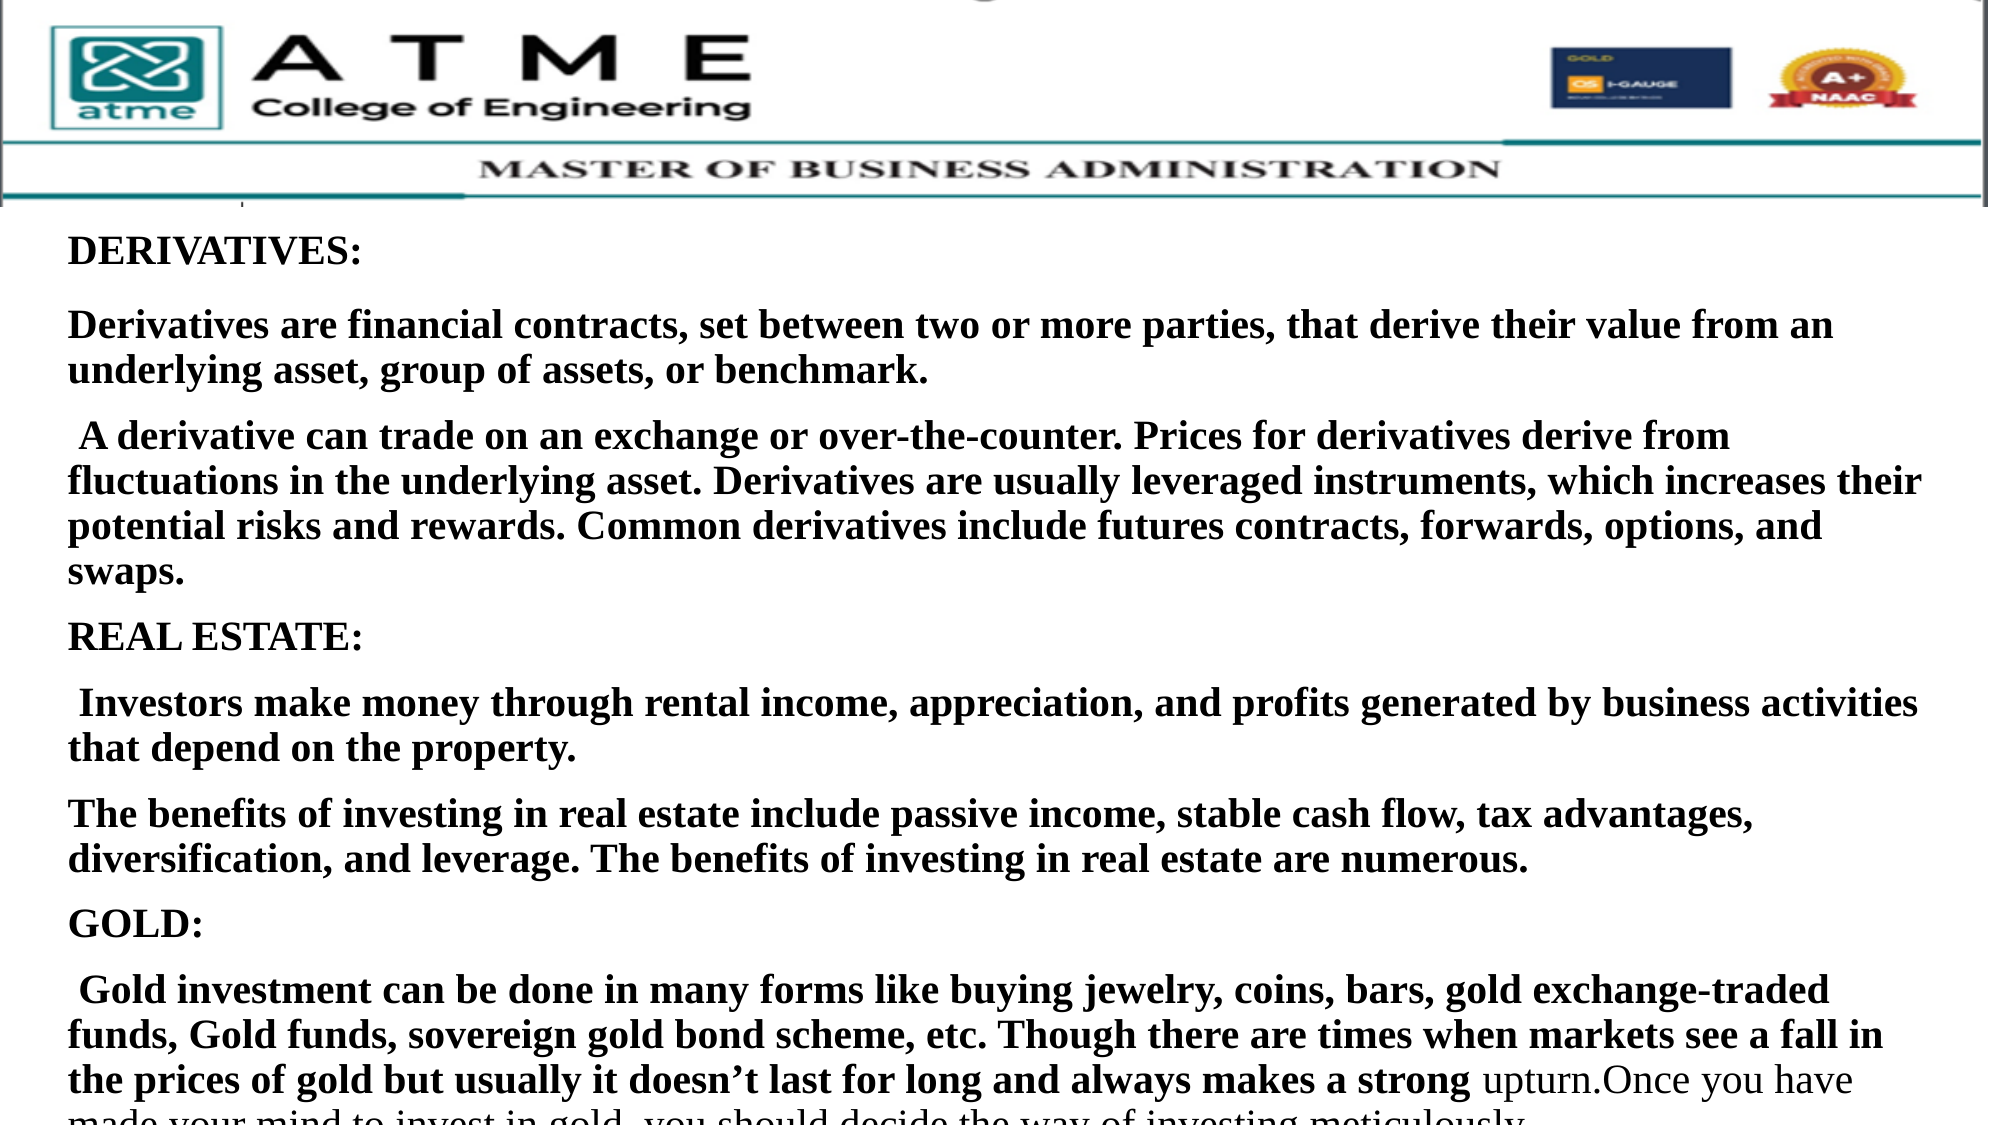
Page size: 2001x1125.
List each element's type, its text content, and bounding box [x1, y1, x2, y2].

picture [0, 0, 1988, 207]
list DERIVATIVES: Derivatives are financial contracts, set between two or more parties, that derive their value from an underlying asset, group of assets, or benchmark. A derivative can trade on an exchange or over-the-counter. Prices for derivatives derive from fluctuations in the underlying asset. Derivatives are usually leveraged instruments, which increases their potential risks and rewards. Common derivatives include futures contracts, forwards, options, and swaps. REAL ESTATE: Investors make money through rental income, appreciation, and profits generated by business activities that depend on the property. The benefits of investing in real estate include passive income, stable cash flow, tax advantages, diversification, and leverage. The benefits of investing in real estate are numerous. GOLD: Gold investment can be done in many forms like buying jewelry, coins, bars, gold exchange-traded funds, Gold funds, sovereign gold bond scheme, etc. Though there are times when markets see a fall in the prices of gold but usually it doesn’t last for long and always makes a strong upturn.Once you have made your mind to invest in gold, you should decide the way of investing meticulously. [52, 220, 1950, 1065]
